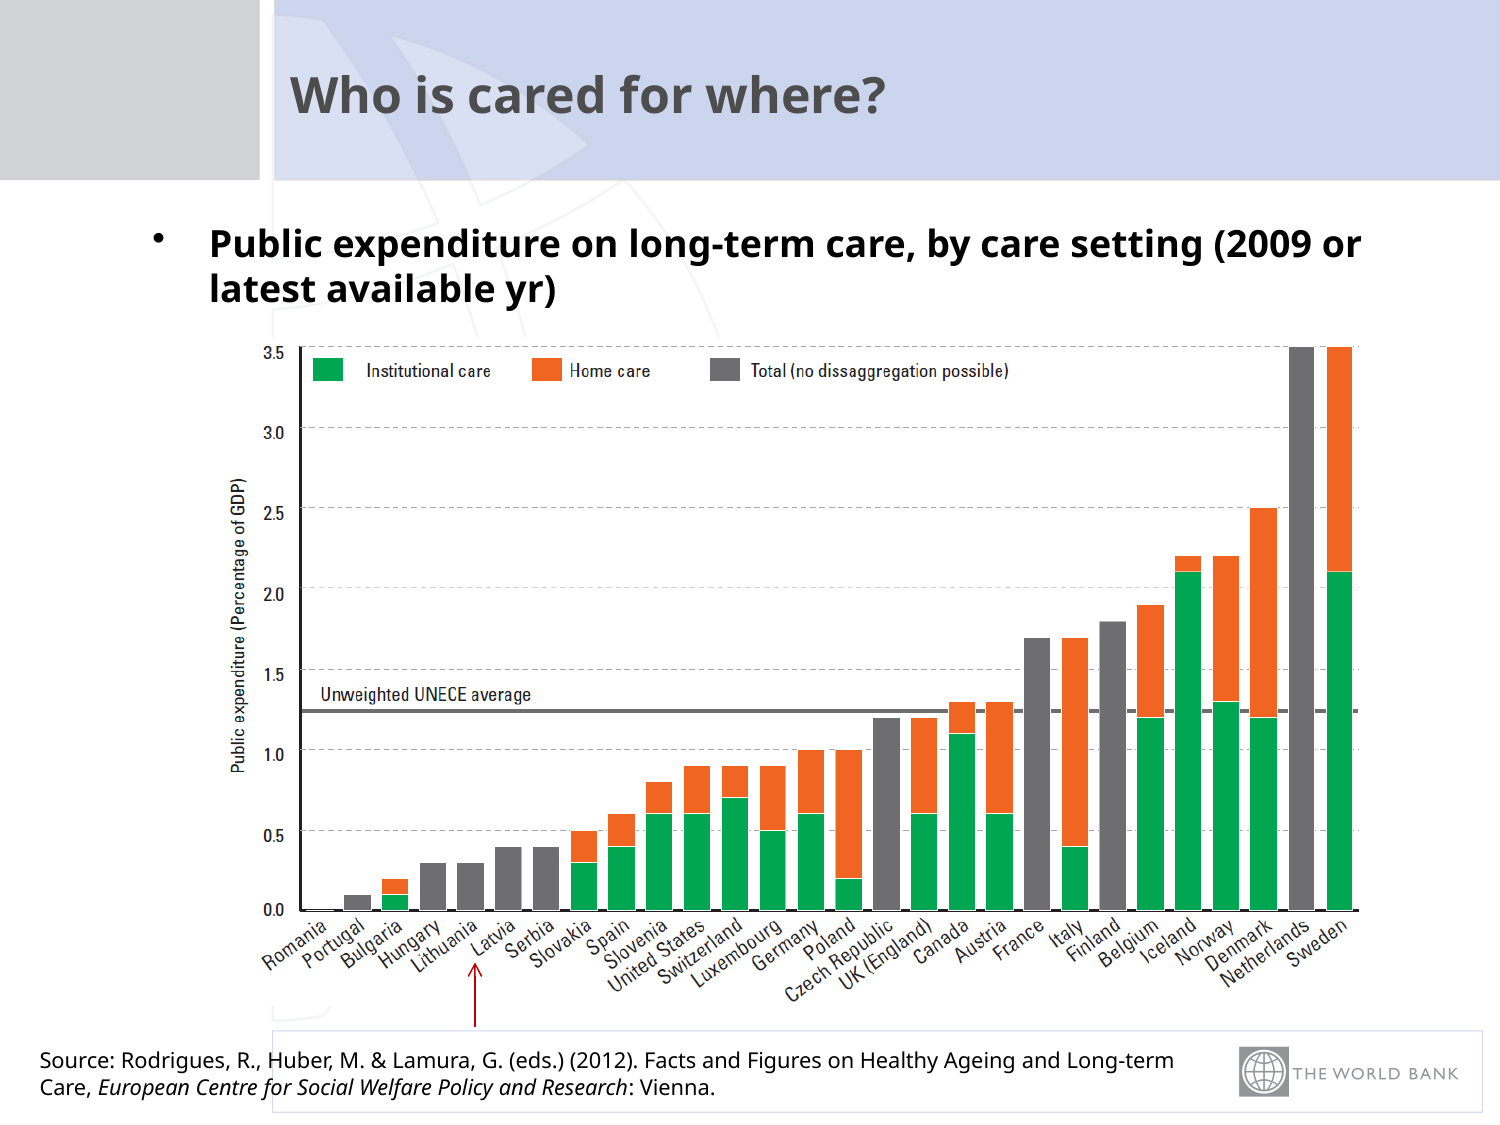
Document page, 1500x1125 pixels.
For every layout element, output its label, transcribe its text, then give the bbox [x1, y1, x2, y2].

list Public expenditure on long-term care, by care setting (2009 or latest available yr) [137, 212, 1425, 1005]
title Who is cared for where? [274, 0, 1500, 188]
picture [0, 0, 1500, 1125]
text_box Source: Rodrigues, R., Huber, M. & Lamura, G. (eds.) (2012). Facts and Figures on Healthy Ageing and Long-term Care, European Centre for Social Welfare Policy and Research: Vienna. [24, 1039, 1213, 1107]
